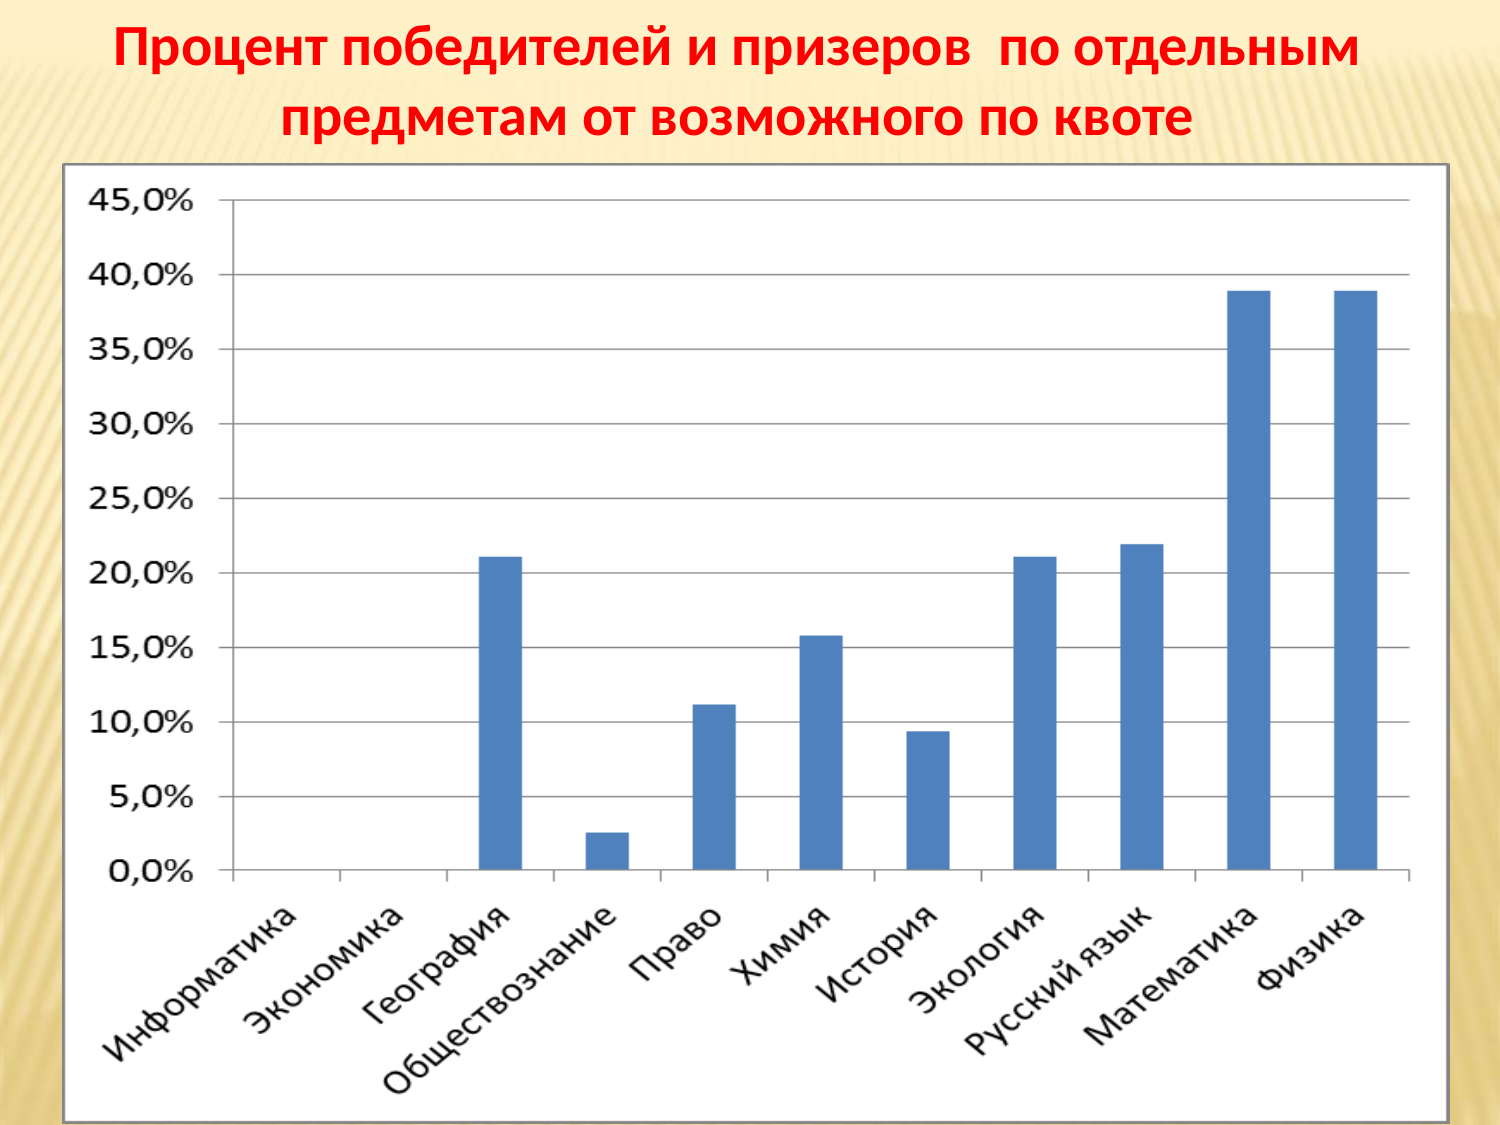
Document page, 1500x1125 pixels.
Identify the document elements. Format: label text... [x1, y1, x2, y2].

text_box Процент победителей и призеров по отдельным предметам от возможного по квоте [62, 0, 1413, 155]
picture [0, 0, 1500, 1125]
